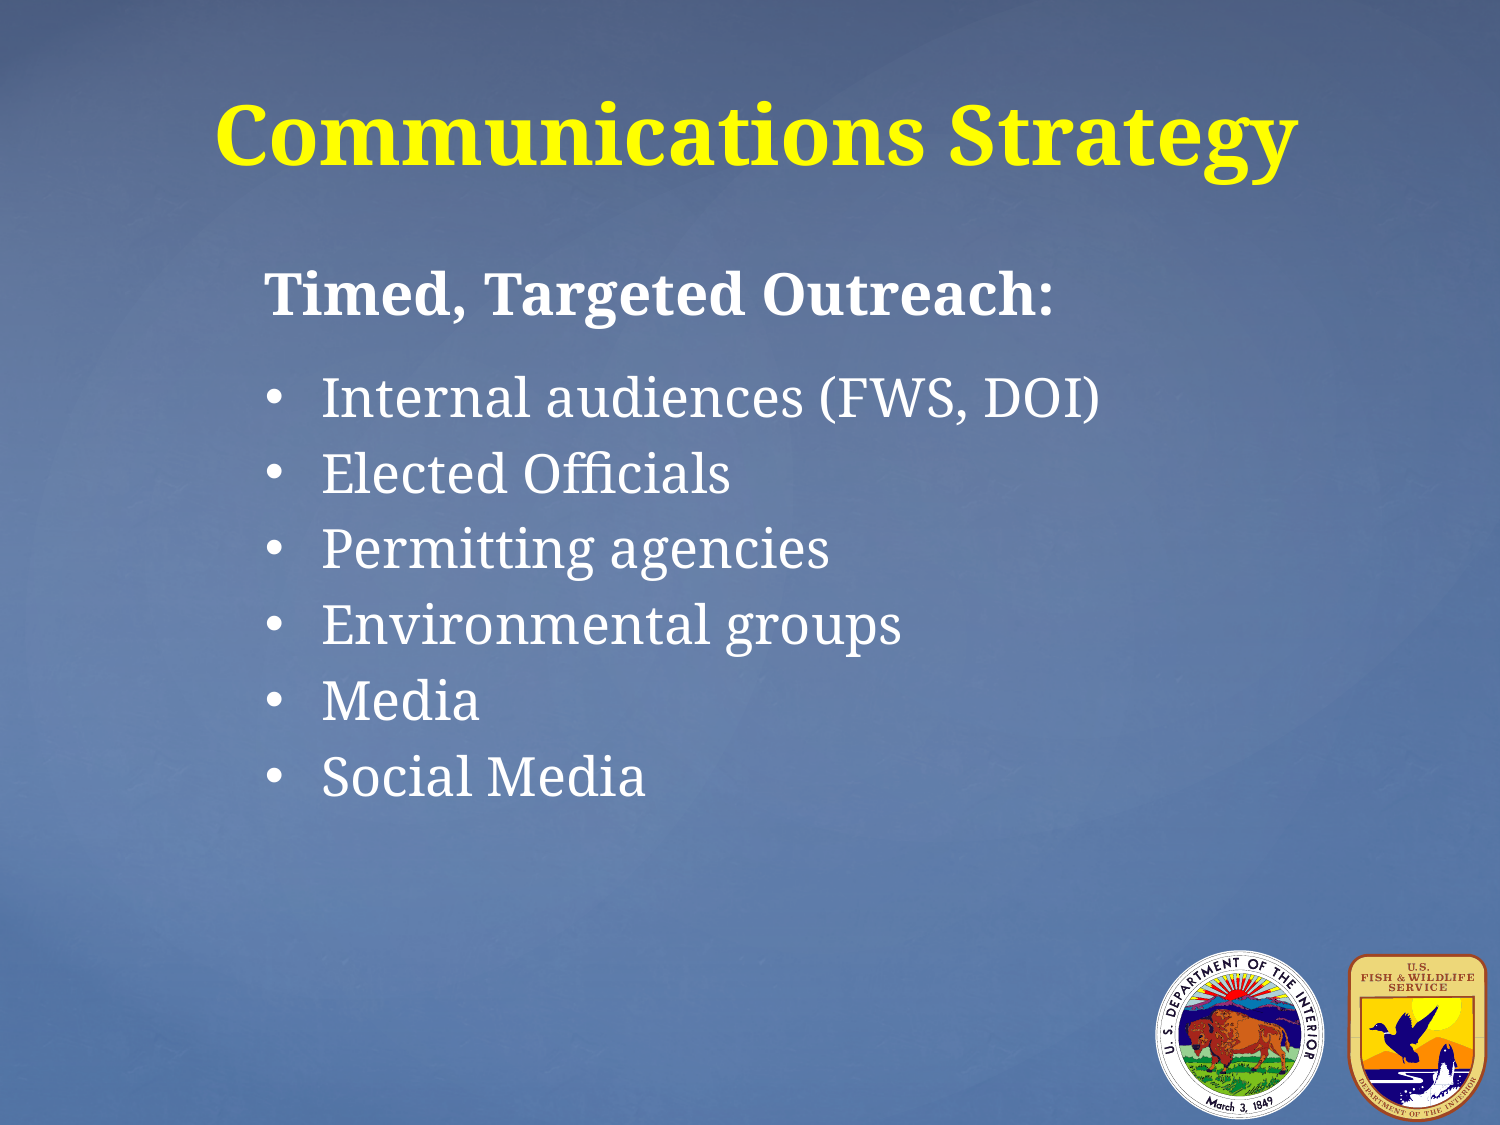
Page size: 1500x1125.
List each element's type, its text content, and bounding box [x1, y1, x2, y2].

text_box Timed, Targeted Outreach: Internal audiences (FWS, DOI) Elected Officials Permitting agencies Environmental groups Media Social Media [249, 249, 1413, 950]
text_box Communications Strategy [149, 74, 1363, 213]
